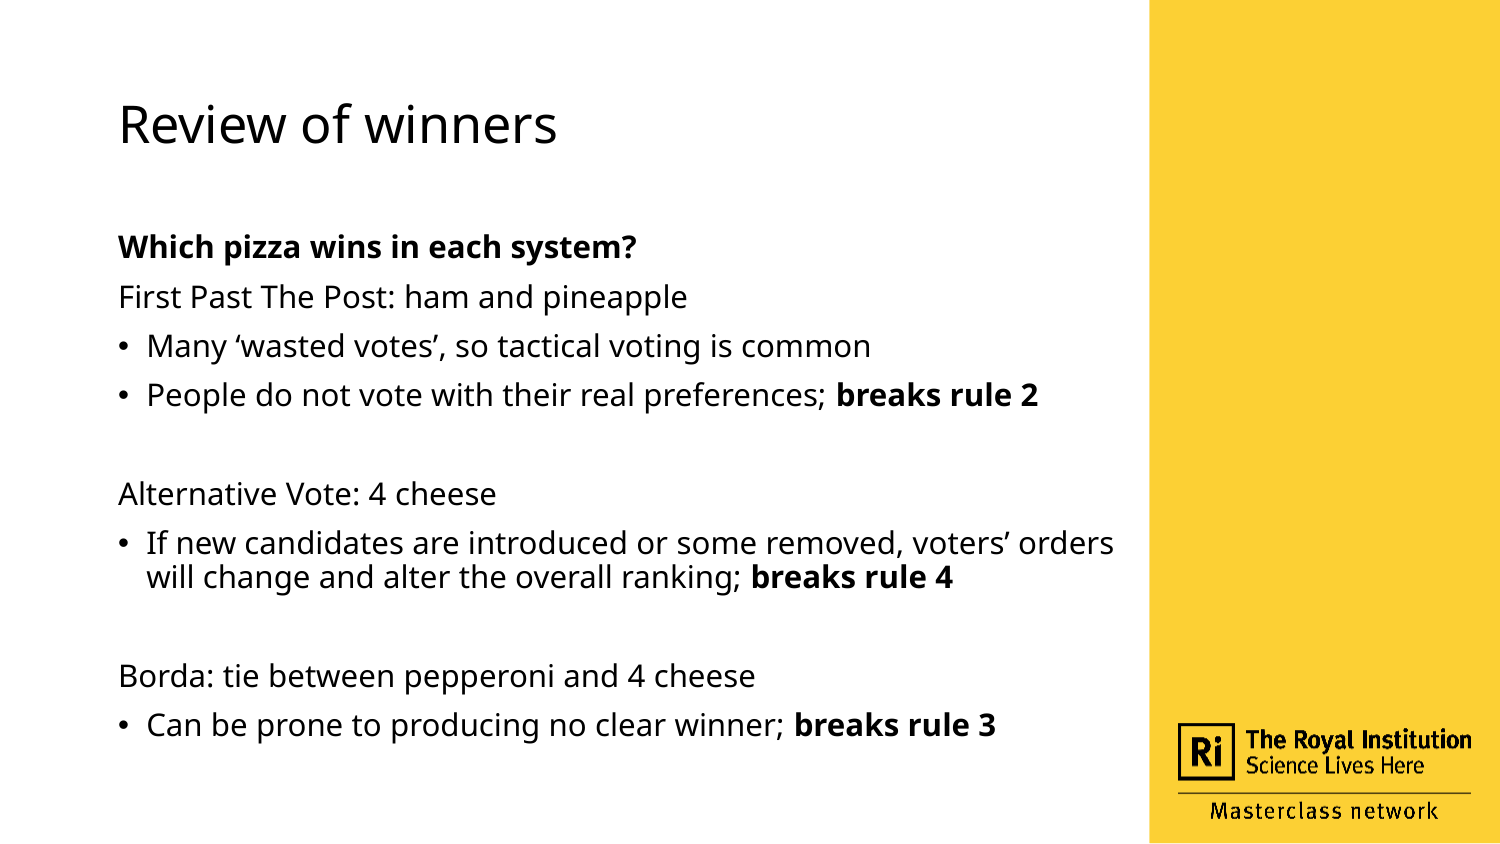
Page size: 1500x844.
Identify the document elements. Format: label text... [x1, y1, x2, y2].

picture [1149, 702, 1500, 844]
list Which pizza wins in each system? First Past The Post: ham and pineapple Many ‘wasted votes’, so tactical voting is common People do not vote with their real preferences; breaks rule 2 Alternative Vote: 4 cheese If new candidates are introduced or some removed, voters’ orders will change and alter the overall ranking; breaks rule 4 Borda: tie between pepperoni and 4 cheese Can be prone to producing no clear winner; breaks rule 3 [103, 224, 1166, 760]
title Review of winners [103, 44, 1397, 208]
